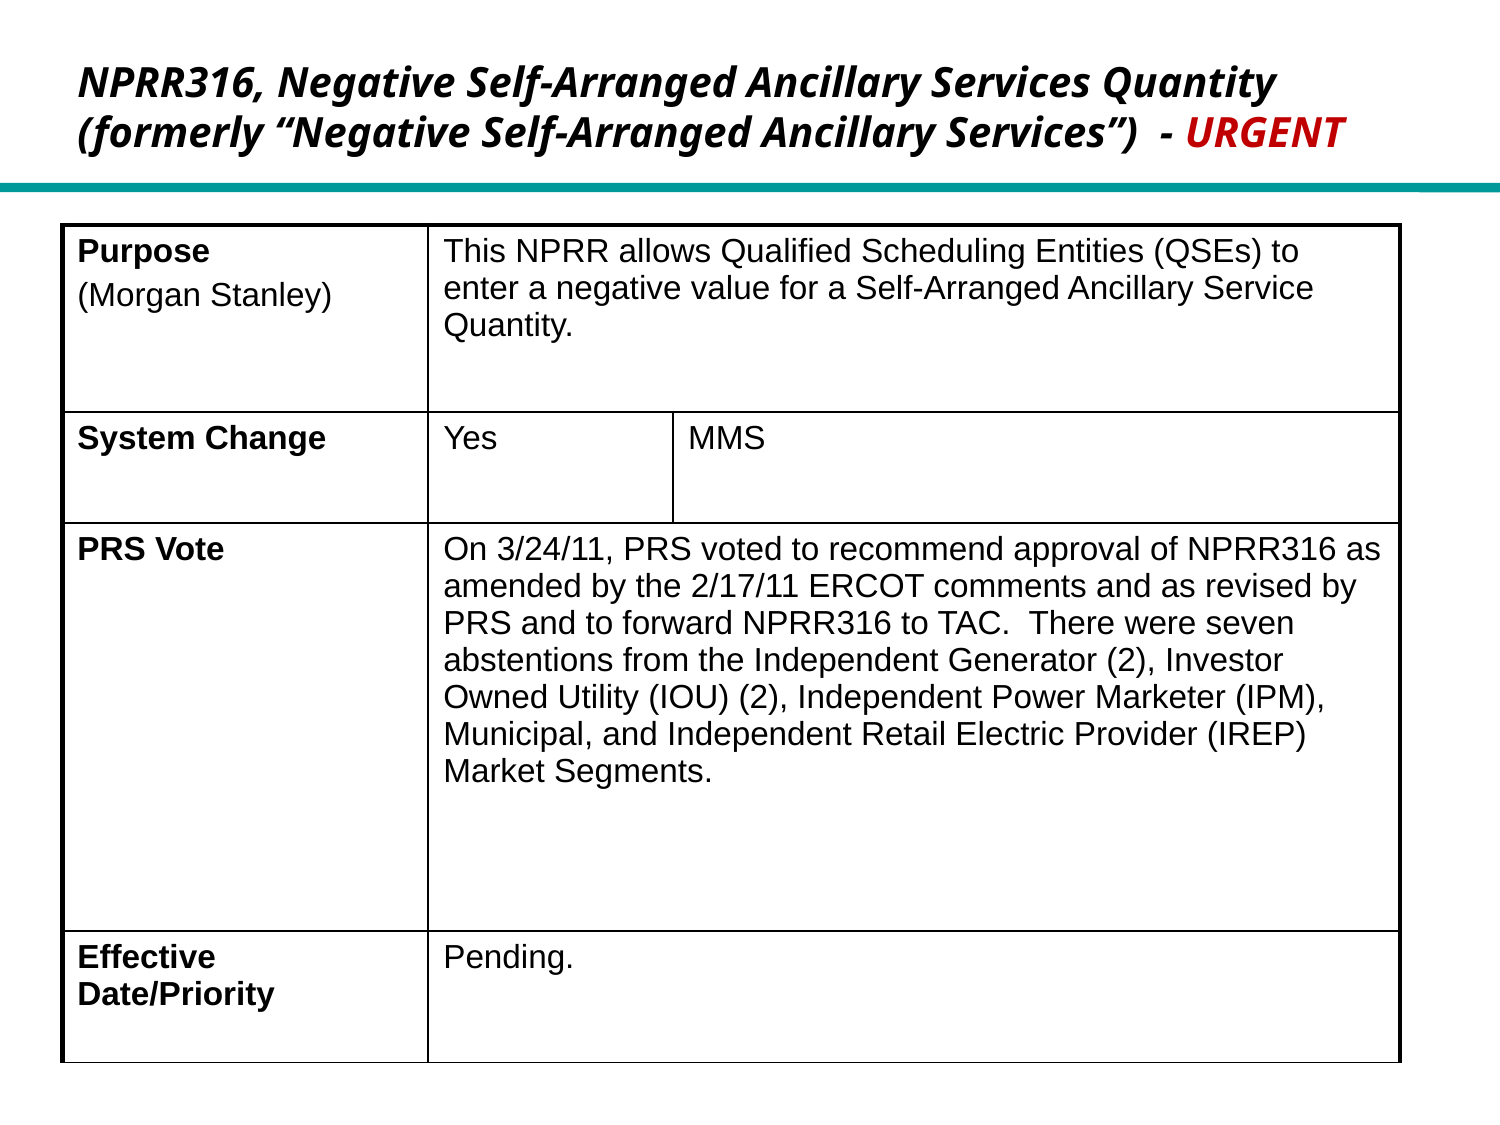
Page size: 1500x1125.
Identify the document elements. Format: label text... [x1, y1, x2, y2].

table_cell Yes [429, 413, 672, 522]
table_cell Pending. [429, 932, 1398, 1062]
table_cell System Change [65, 413, 427, 522]
table_cell On 3/24/11, PRS voted to recommend approval of NPRR316 as amended by the 2/17/11 ERCOT comments and as revised by PRS and to forward NPRR316 to TAC. There were seven abstentions from the Independent Generator (2), Investor Owned Utility (IOU) (2), Independent Power Marketer (IPM), Municipal, and Independent Retail Electric Provider (IREP) Market Segments. [429, 524, 1398, 930]
title NPRR316, Negative Self-Arranged Ancillary Services Quantity (formerly “Negative Self-Arranged Ancillary Services”) - Urgent [62, 49, 1463, 163]
table_cell Effective Date/Priority [65, 932, 427, 1062]
table_header This NPRR allows Qualified Scheduling Entities (QSEs) to enter a negative value for a Self-Arranged Ancillary Service Quantity. [429, 227, 1398, 411]
table_header Purpose (Morgan Stanley) [65, 227, 427, 411]
table_cell MMS [674, 413, 1398, 522]
table_cell PRS Vote [65, 524, 427, 930]
